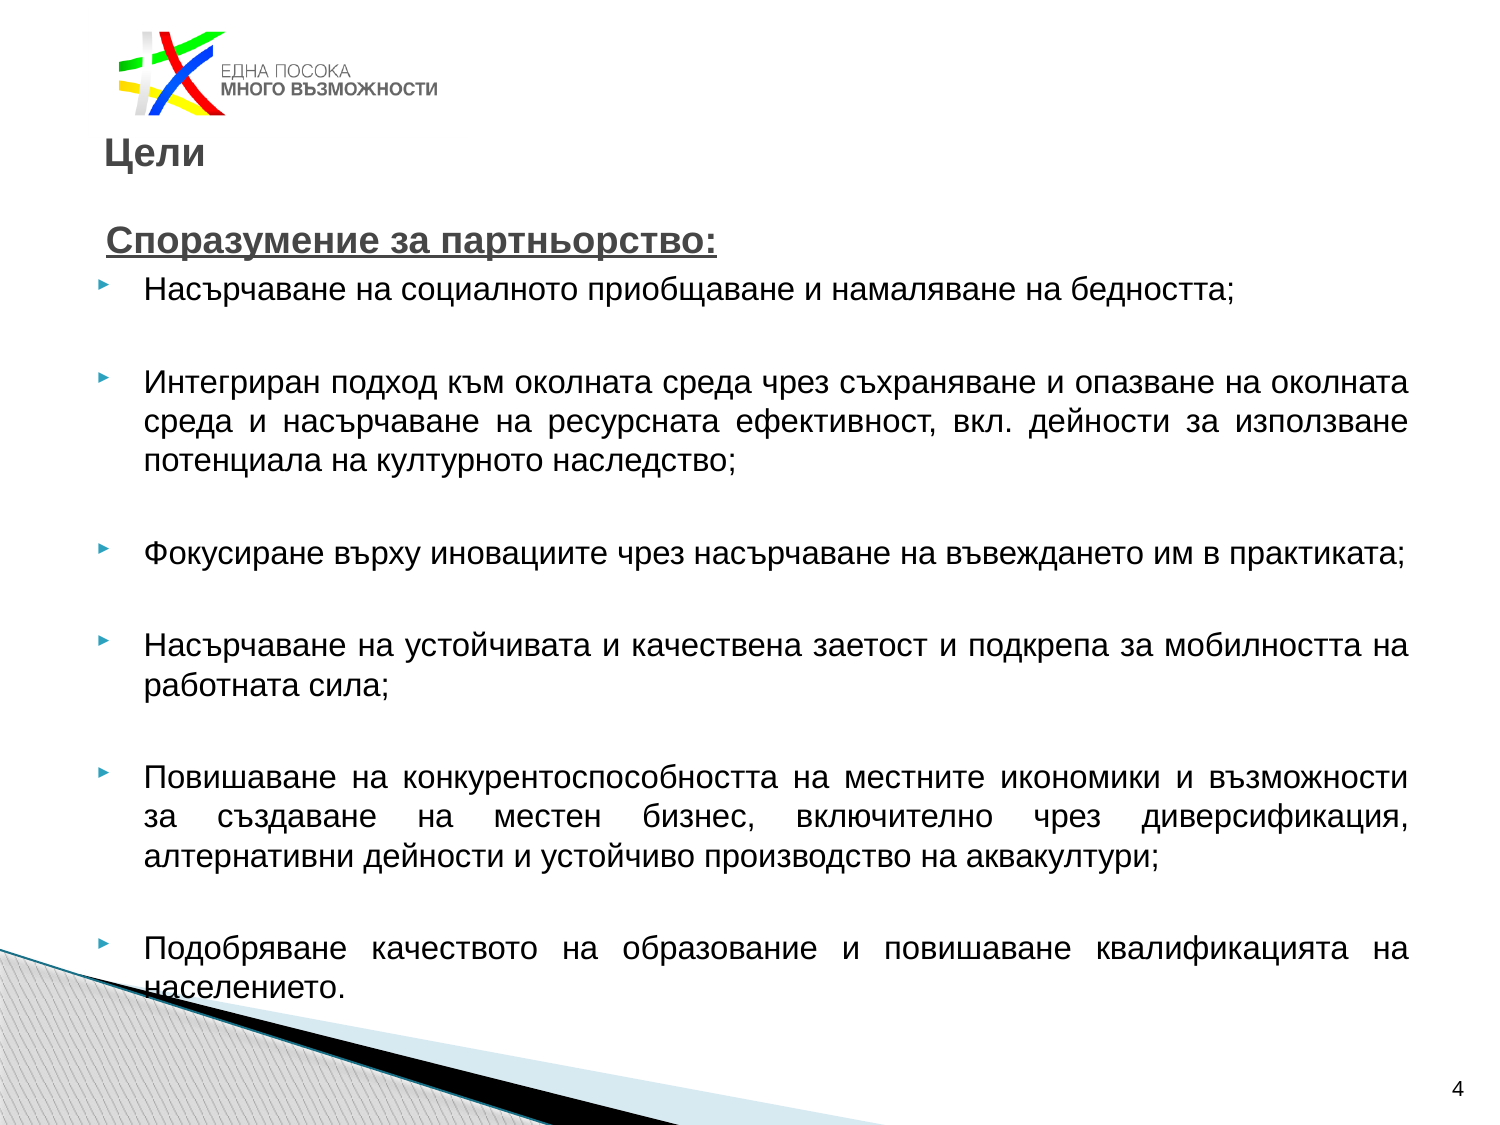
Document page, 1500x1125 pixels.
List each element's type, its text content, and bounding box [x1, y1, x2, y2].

title Цели [75, 45, 1425, 185]
slide_number 4 [1418, 1051, 1479, 1112]
picture [88, 9, 467, 138]
list Споразумение за партньорство: Насърчаване на социалното приобщаване и намаляване на бедността; Интегриран подход към околната среда чрез съхраняване и опазване на околната среда и насърчаване на ресурсната ефективност, вкл. дейности за използване потенциала на културното наследство; Фокусиране върху иновациите чрез насърчаване на въвеждането им в практиката; Насърчаване на устойчивата и качествена заетост и подкрепа за мобилността на работната сила; Повишаване на конкурентоспособността на местните икономики и възможности за създаване на местен бизнес, включително чрез диверсификация, алтернативни дейности и устойчиво производство на аквакултури; Подобряване качеството на образование и повишаване квалификацията на населението. [75, 208, 1425, 1047]
